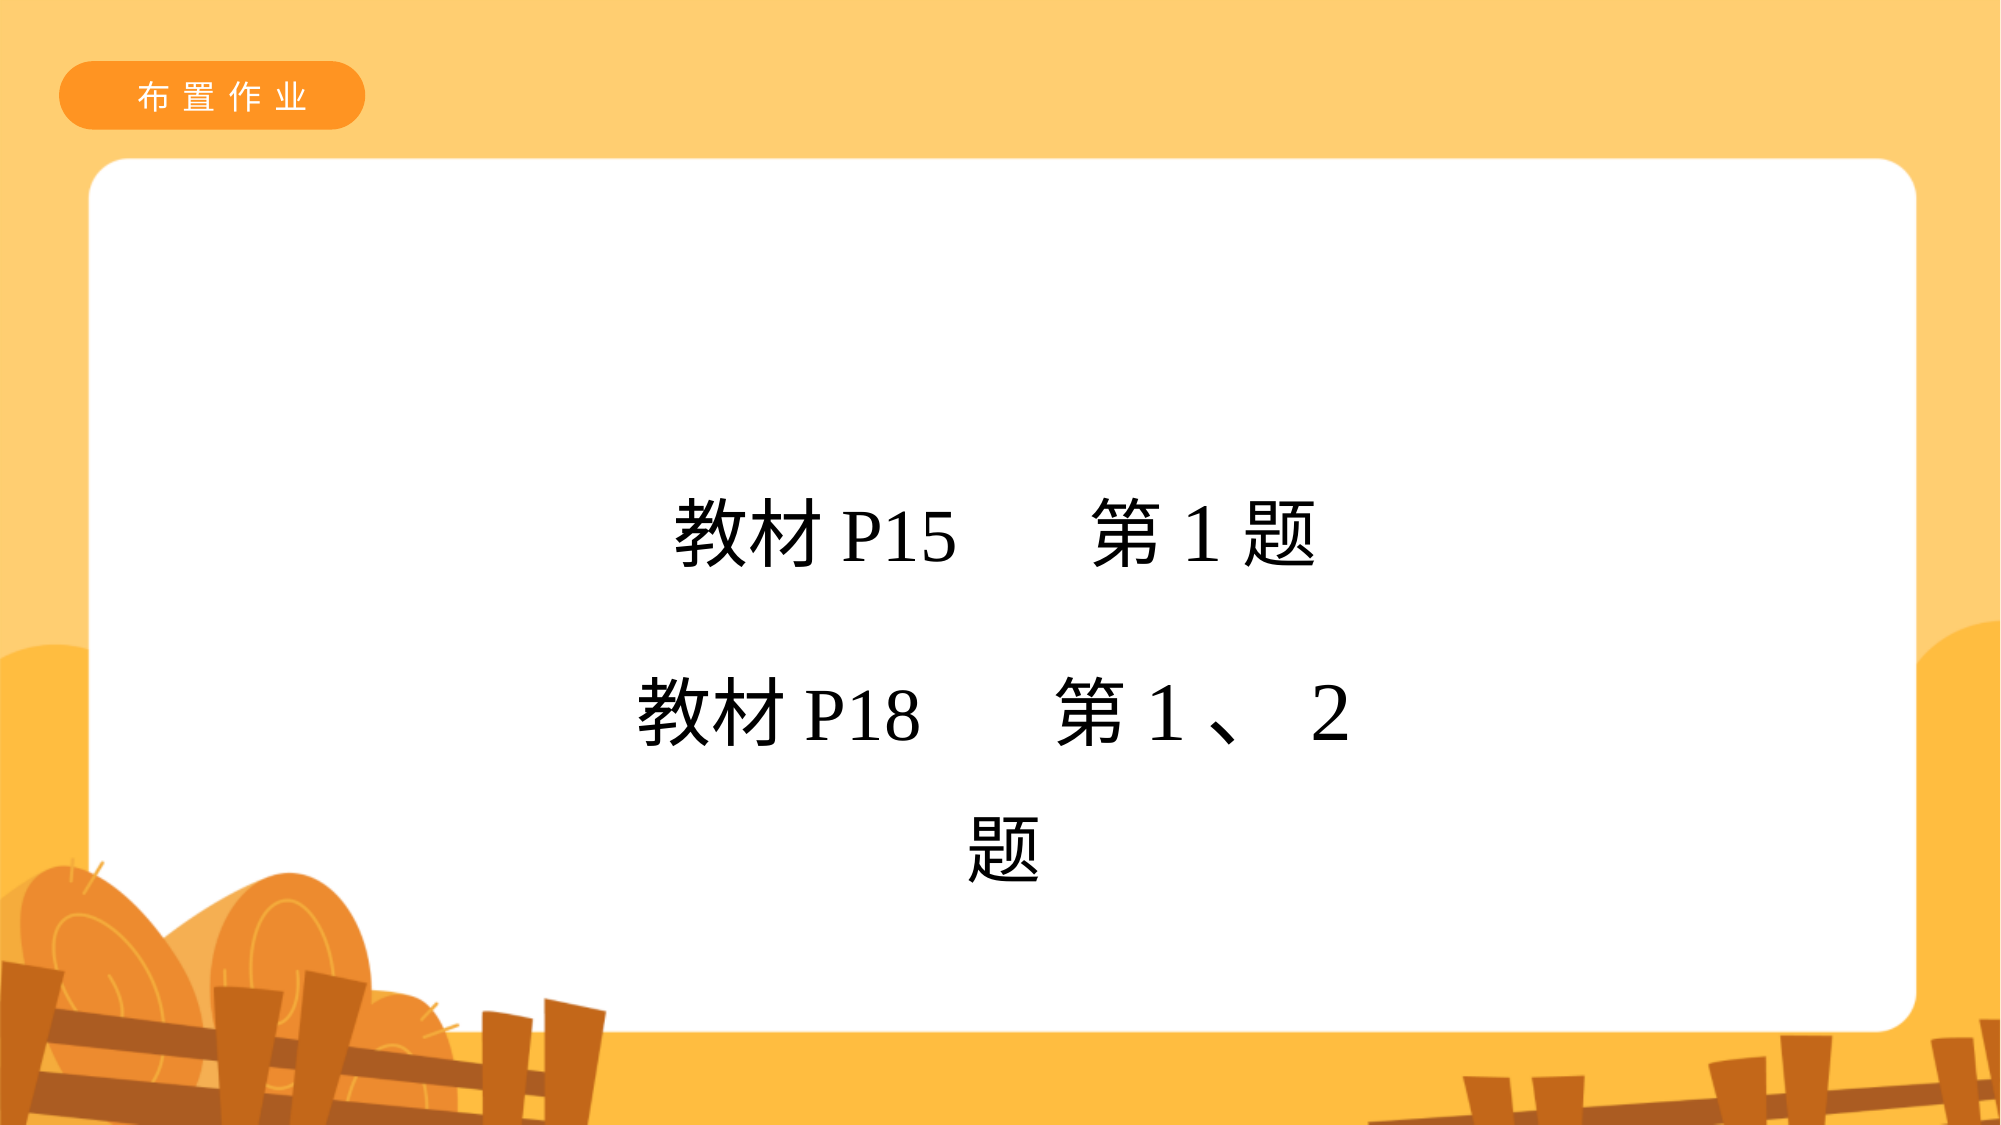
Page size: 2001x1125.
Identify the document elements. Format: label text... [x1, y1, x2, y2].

picture [0, 0, 2001, 1125]
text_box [607, 420, 1393, 752]
text_box 布置作业 [111, 68, 333, 124]
